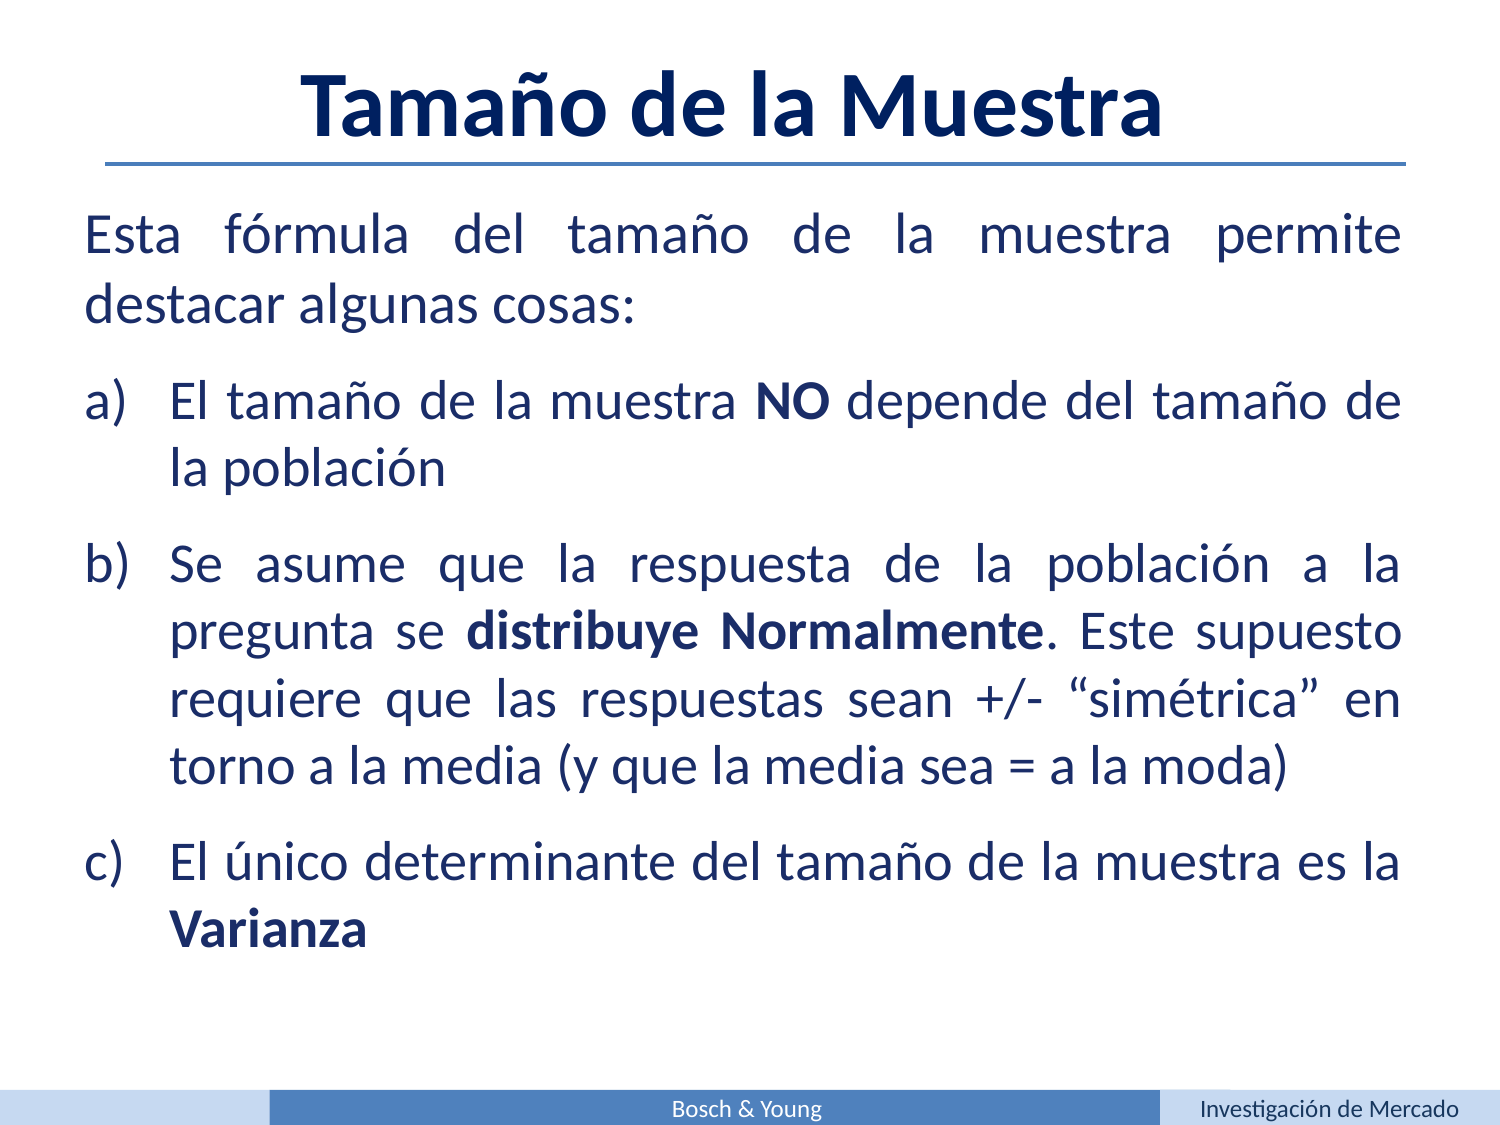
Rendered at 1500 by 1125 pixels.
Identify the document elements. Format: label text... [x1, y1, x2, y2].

text_box Investigación de Mercado [1158, 1088, 1500, 1125]
text_box Tamaño de la Muestra [46, 35, 1418, 163]
text_box Bosch & Young [272, 1088, 1158, 1125]
text_box Esta fórmula del tamaño de la muestra permite destacar algunas cosas: El tamaño de la muestra NO depende del tamaño de la población Se asume que la respuesta de la población a la pregunta se distribuye Normalmente. Este supuesto requiere que las respuestas sean +/- “simétrica” en torno a la media (y que la media sea = a la moda) El único determinante del tamaño de la muestra es la Varianza [70, 187, 1418, 1088]
text_box [0, 1088, 272, 1125]
